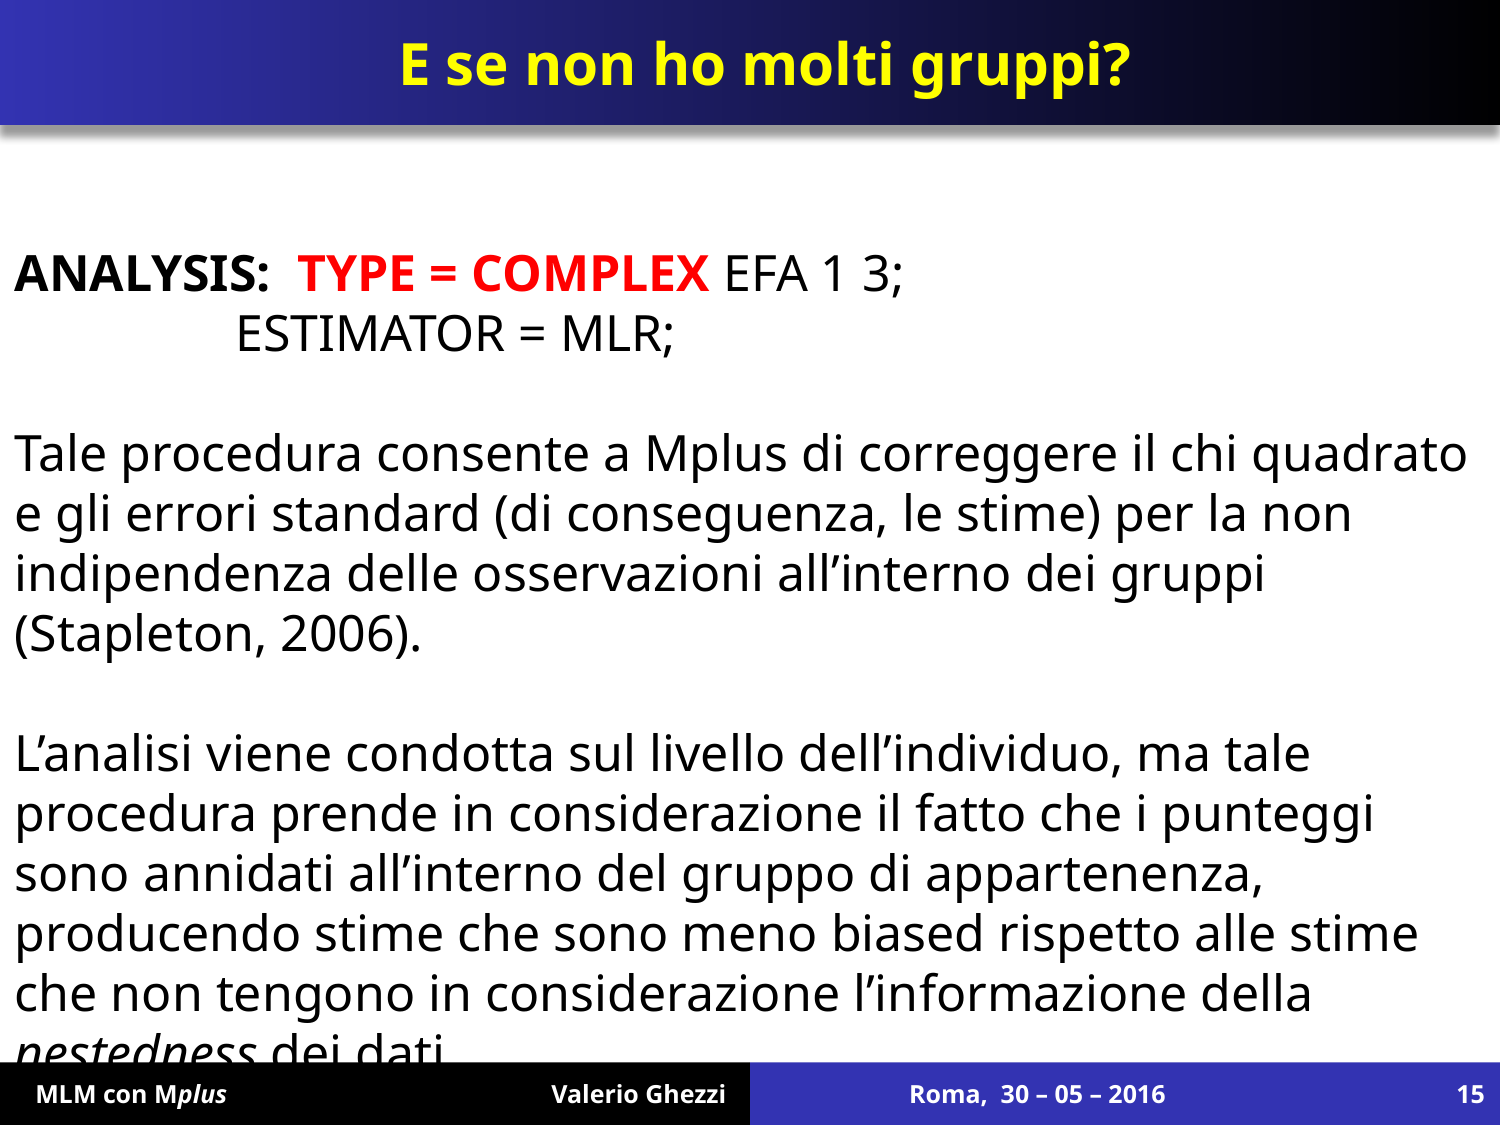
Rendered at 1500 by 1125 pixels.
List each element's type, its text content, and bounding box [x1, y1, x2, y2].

text_box Roma, 30 – 05 – 2016 [750, 1090, 1325, 1125]
text_box ANALYSIS: TYPE = COMPLEX EFA 1 3; ESTIMATOR = MLR; Tale procedura consente a Mplus di correggere il chi quadrato e gli errori standard (di conseguenza, le stime) per la non indipendenza delle osservazioni all’interno dei gruppi (Stapleton, 2006). L’analisi viene condotta sul livello dell’individuo, ma tale procedura prende in considerazione il fatto che i punteggi sono annidati all’interno del gruppo di appartenenza, producendo stime che sono meno biased rispetto alle stime che non tengono in considerazione l’informazione della nestedness dei dati. [0, 234, 1500, 1090]
slide_number 15 [1325, 1090, 1500, 1125]
list MLM con Mplus Valerio Ghezzi [0, 1090, 750, 1125]
title E se non ho molti gruppi? [0, 0, 1500, 126]
